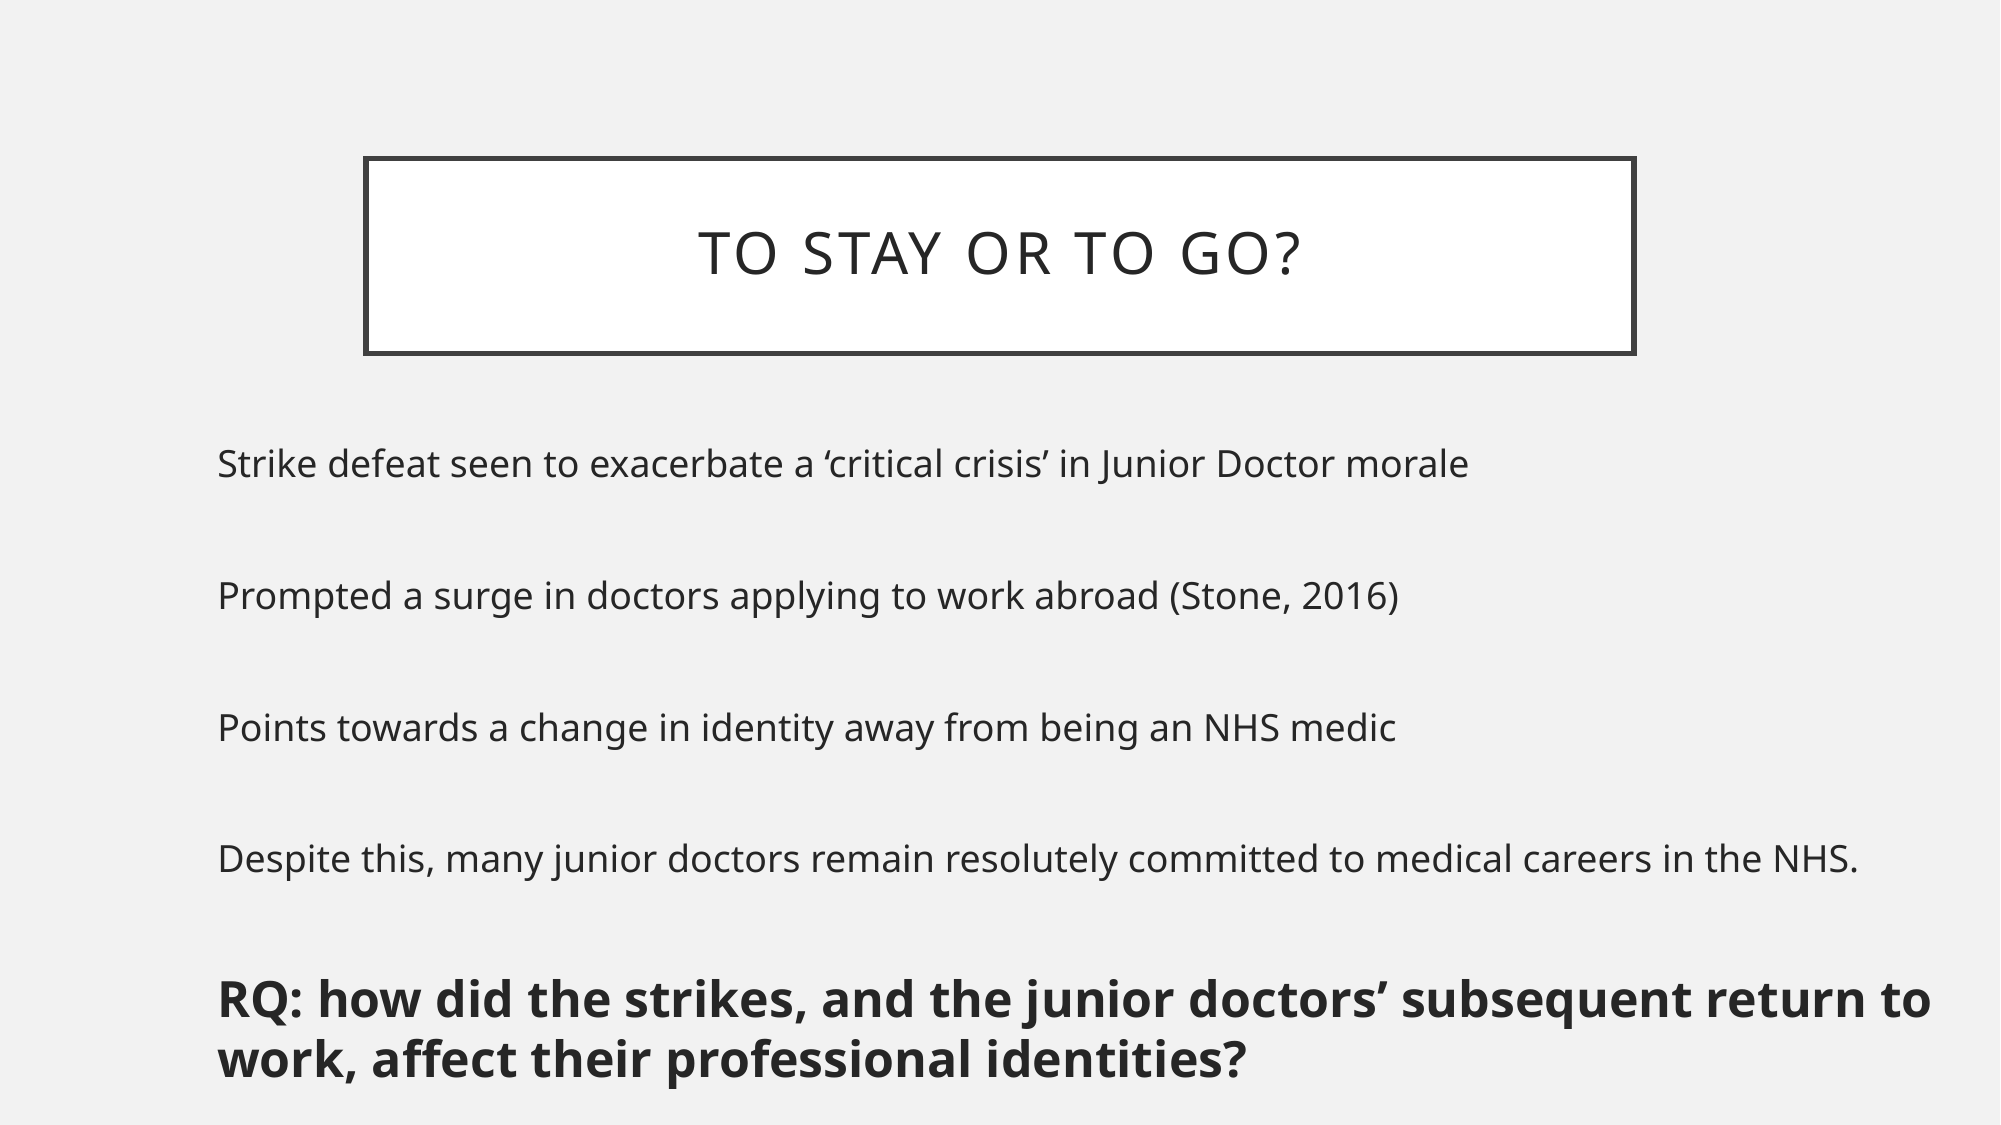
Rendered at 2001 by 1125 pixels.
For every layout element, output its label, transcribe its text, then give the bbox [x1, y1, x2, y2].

title To stay or to go? [363, 156, 1637, 356]
list Strike defeat seen to exacerbate a ‘critical crisis’ in Junior Doctor morale Prompted a surge in doctors applying to work abroad (Stone, 2016) Points towards a change in identity away from being an NHS medic Despite this, many junior doctors remain resolutely committed to medical careers in the NHS. RQ: how did the strikes, and the junior doctors’ subsequent return to work, affect their professional identities? [202, 432, 2000, 1125]
